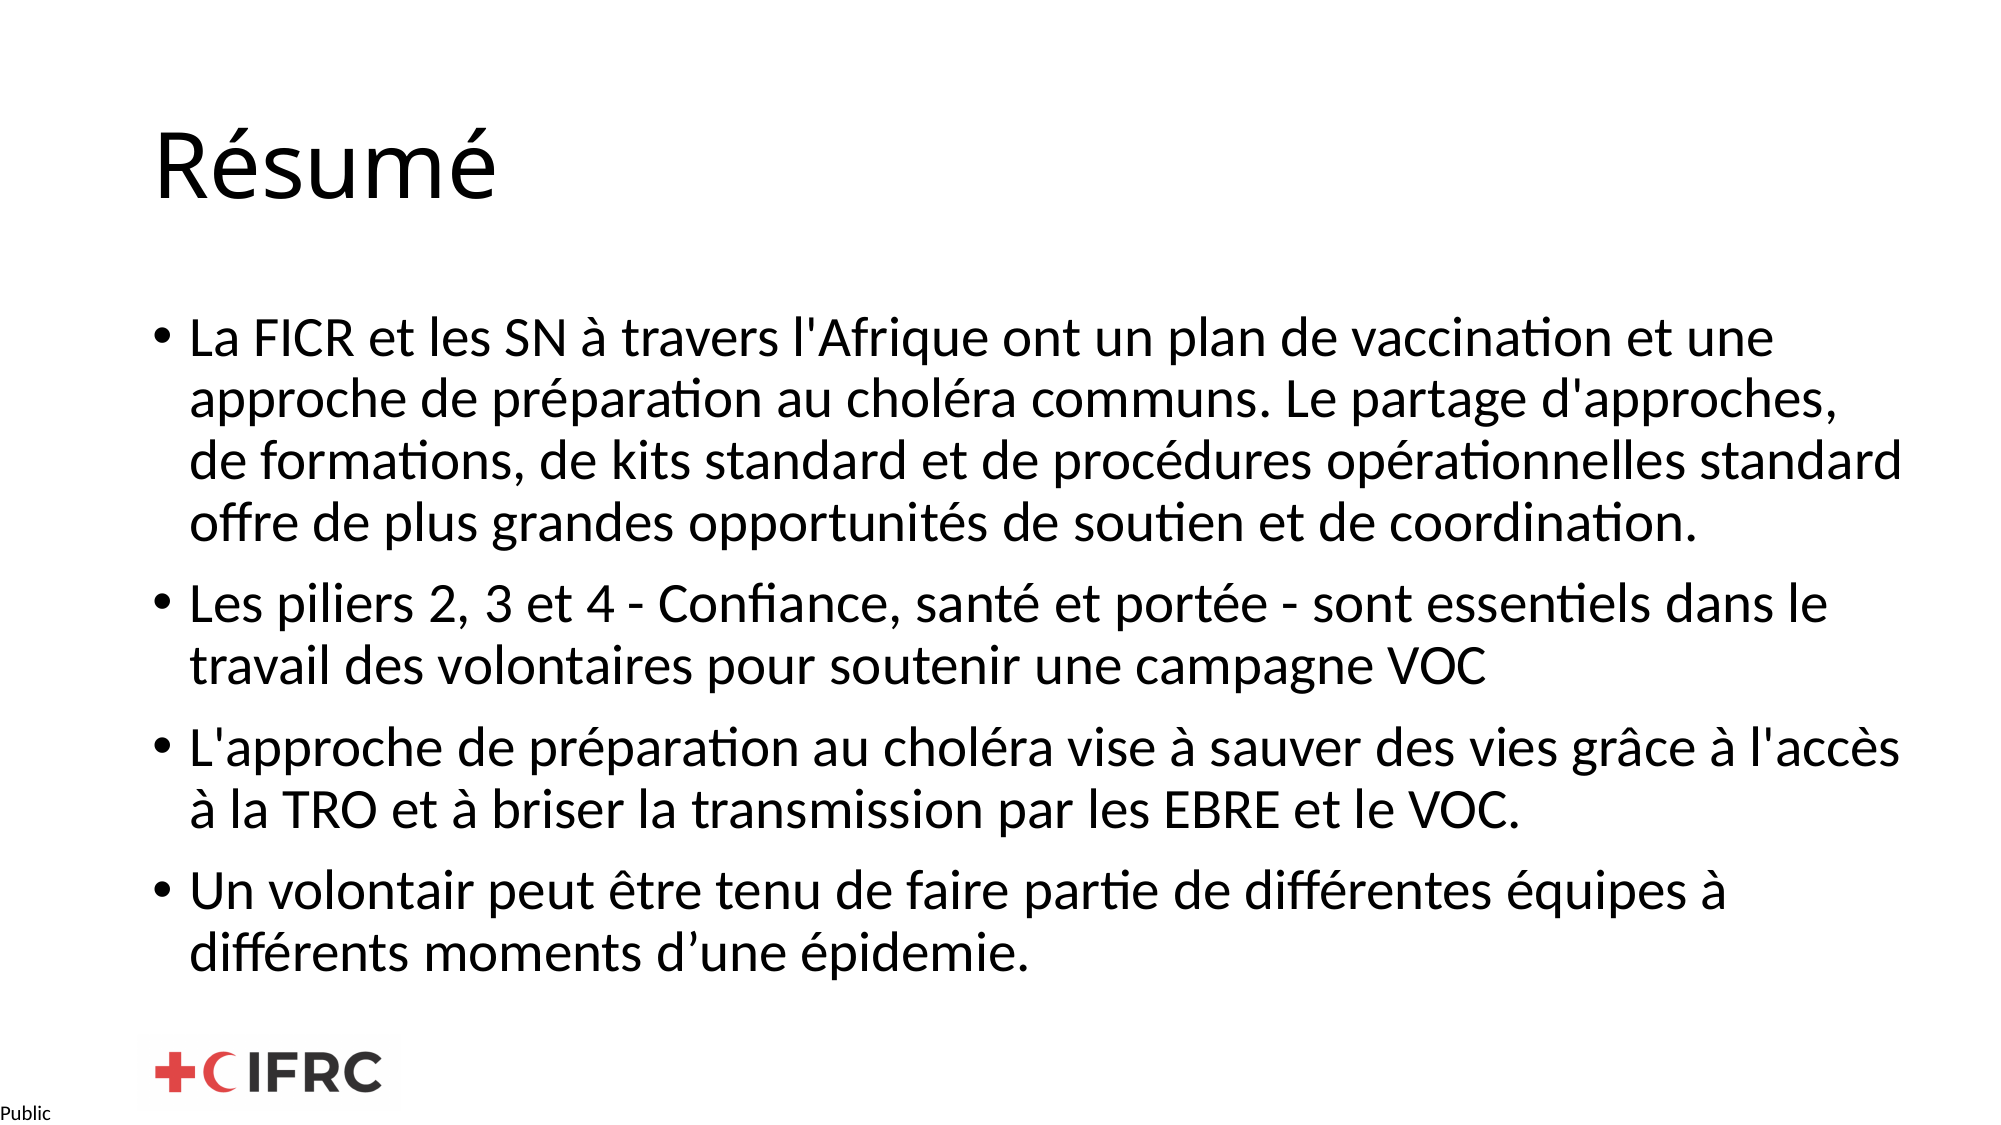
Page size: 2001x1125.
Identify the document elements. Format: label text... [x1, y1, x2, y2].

picture [137, 1034, 401, 1111]
list La FICR et les SN à travers l'Afrique ont un plan de vaccination et une approche de préparation au choléra communs. Le partage d'approches, de formations, de kits standard et de procédures opérationnelles standard offre de plus grandes opportunités de soutien et de coordination. Les piliers 2, 3 et 4 - Confiance, santé et portée - sont essentiels dans le travail des volontaires pour soutenir une campagne VOC L'approche de préparation au choléra vise à sauver des vies grâce à l'accès à la TRO et à briser la transmission par les EBRE et le VOC. Un volontair peut être tenu de faire partie de différentes équipes à différents moments d’une épidemie. [137, 299, 1925, 1014]
title Résumé [137, 59, 1863, 278]
